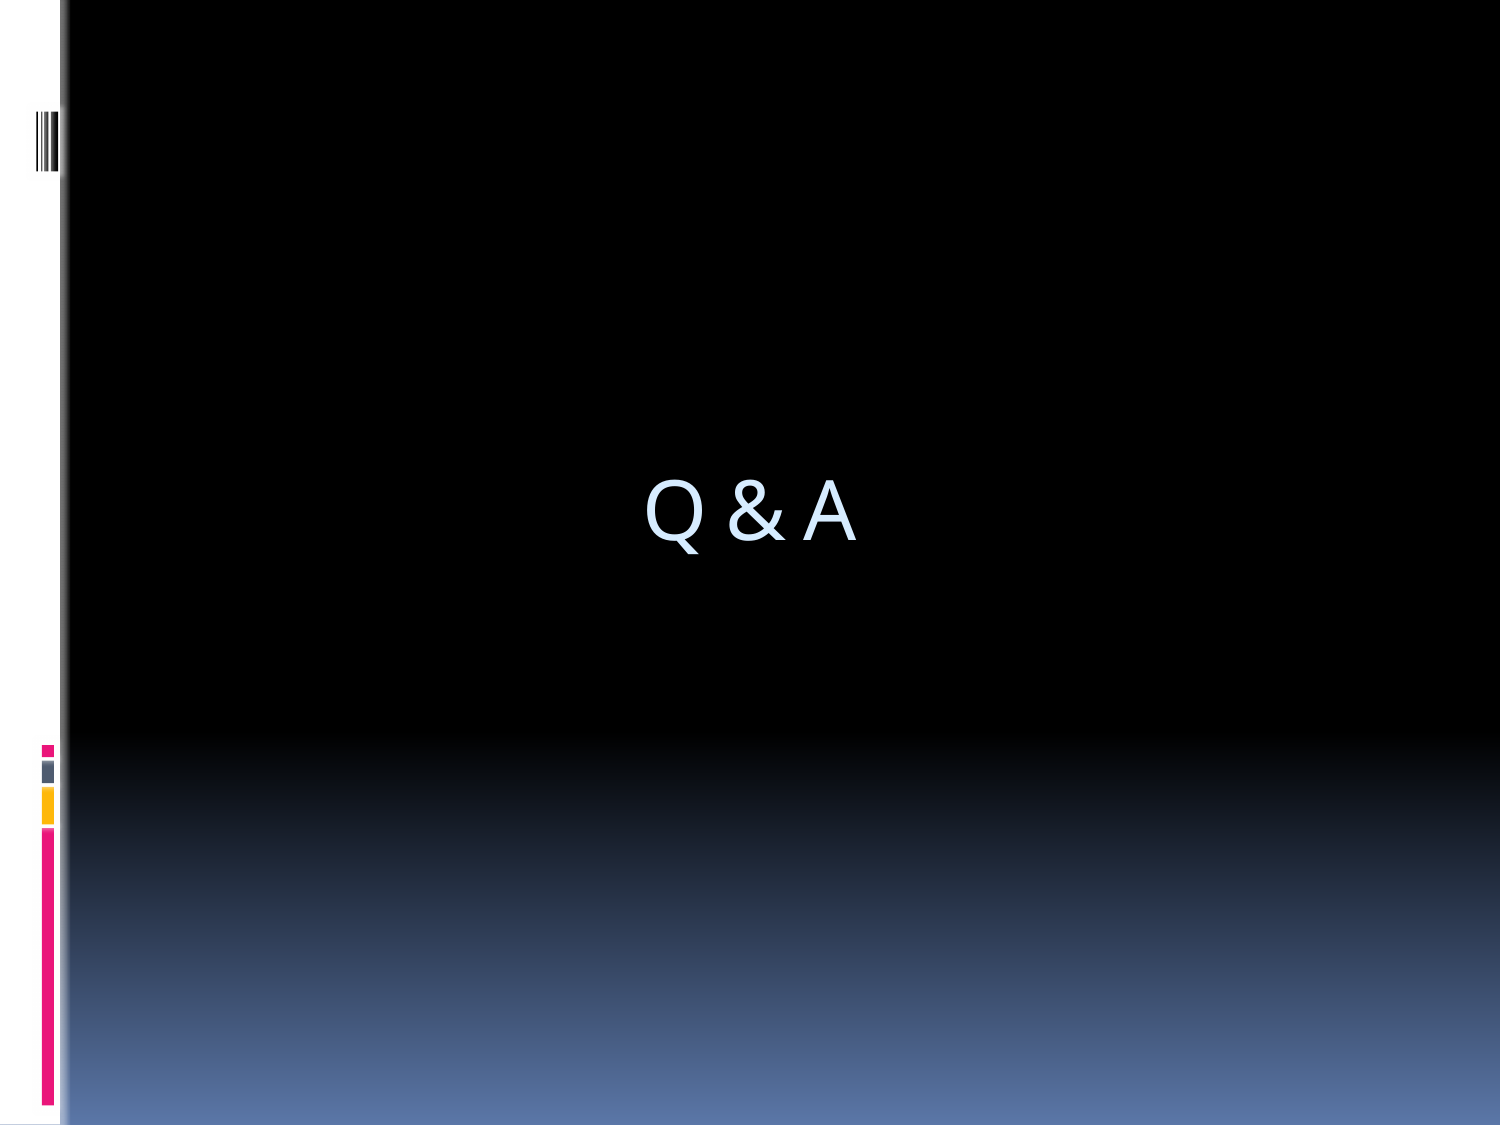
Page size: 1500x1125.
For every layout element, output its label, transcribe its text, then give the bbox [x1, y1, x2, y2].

title Q & A [75, 450, 1425, 638]
